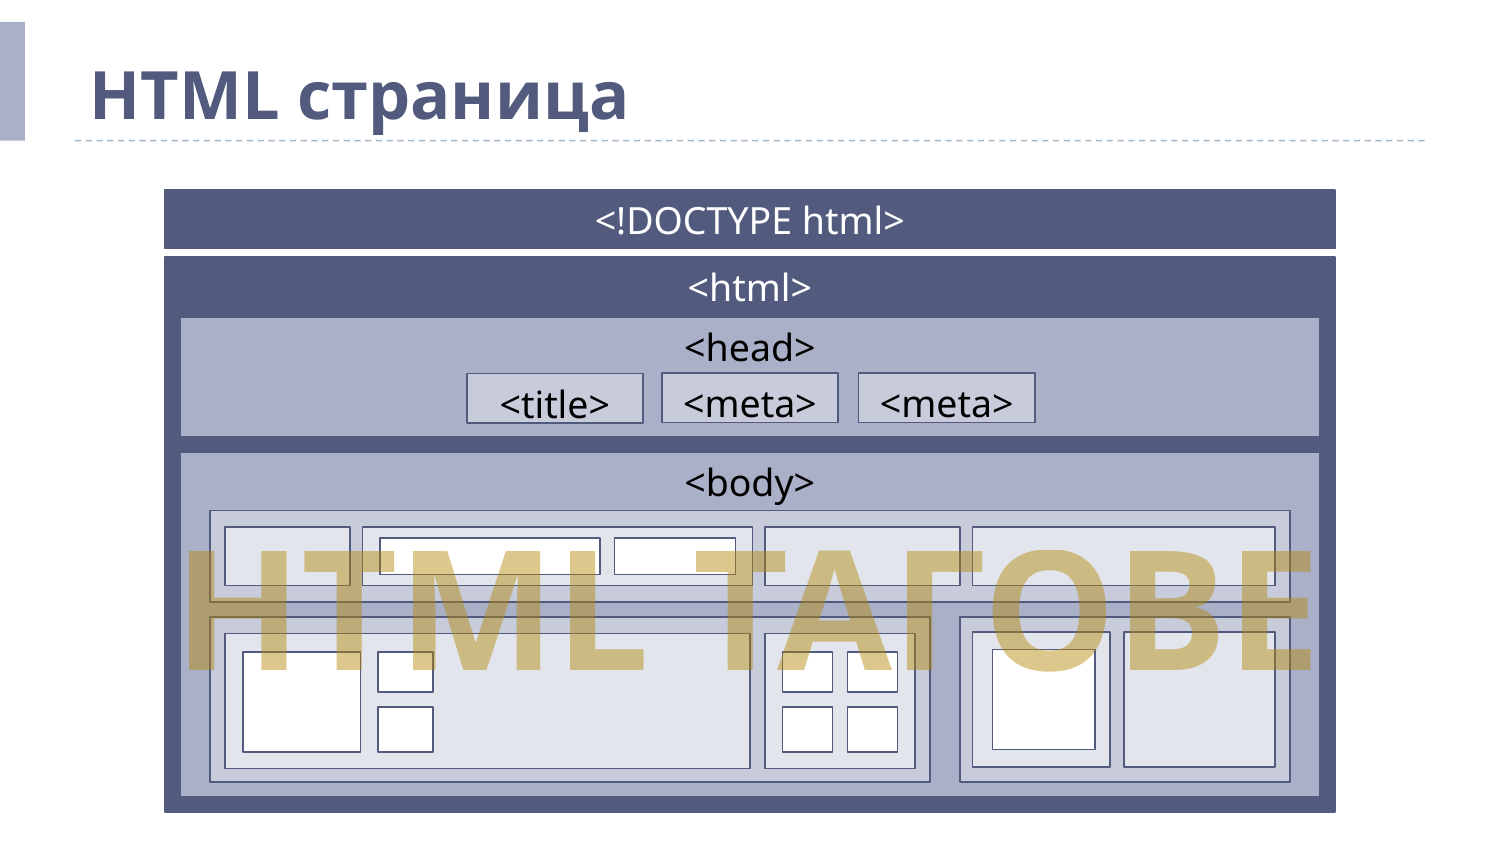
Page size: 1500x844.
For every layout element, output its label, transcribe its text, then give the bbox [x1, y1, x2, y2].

text_box [1122, 712, 1277, 768]
text_box [958, 712, 1292, 783]
text_box [763, 712, 917, 770]
text_box <head> [178, 315, 1322, 438]
text_box <html> [163, 255, 1337, 496]
text_box [846, 712, 899, 753]
text_box [242, 712, 362, 753]
text_box <title> [465, 372, 645, 425]
text_box [971, 712, 1112, 768]
text_box <html> [163, 712, 1337, 813]
text_box [377, 712, 435, 753]
text_box <!DOCTYPE html> [163, 188, 1337, 250]
text_box HTML ТАГОВЕ [0, 496, 1500, 712]
text_box [208, 712, 932, 783]
text_box [781, 712, 834, 753]
title HTML страница [75, 28, 1475, 141]
text_box <meta> [660, 372, 840, 424]
text_box [223, 712, 752, 770]
text_box <body> [178, 450, 1322, 496]
text_box <meta> [857, 372, 1037, 424]
text_box [991, 712, 1097, 751]
text_box <body> [178, 712, 1322, 798]
